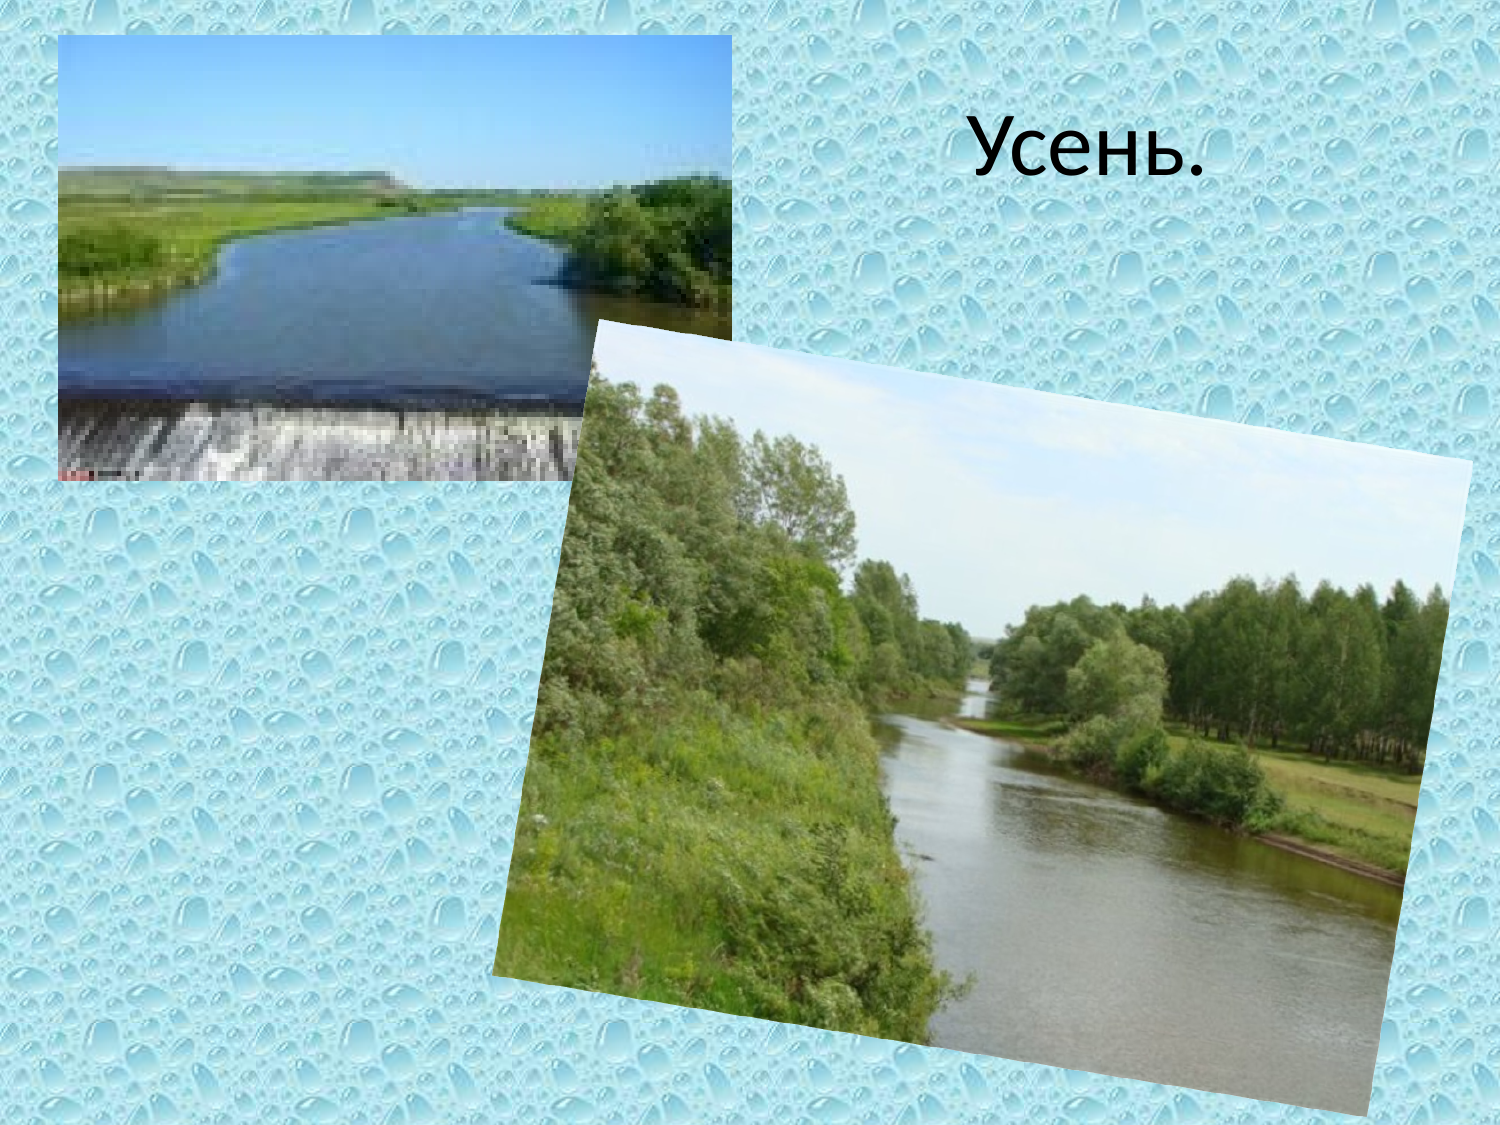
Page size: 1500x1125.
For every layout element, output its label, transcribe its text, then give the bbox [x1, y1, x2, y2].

title Усень. [750, 45, 1425, 233]
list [538, 385, 1426, 1050]
picture [0, 0, 1500, 1125]
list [58, 34, 732, 481]
